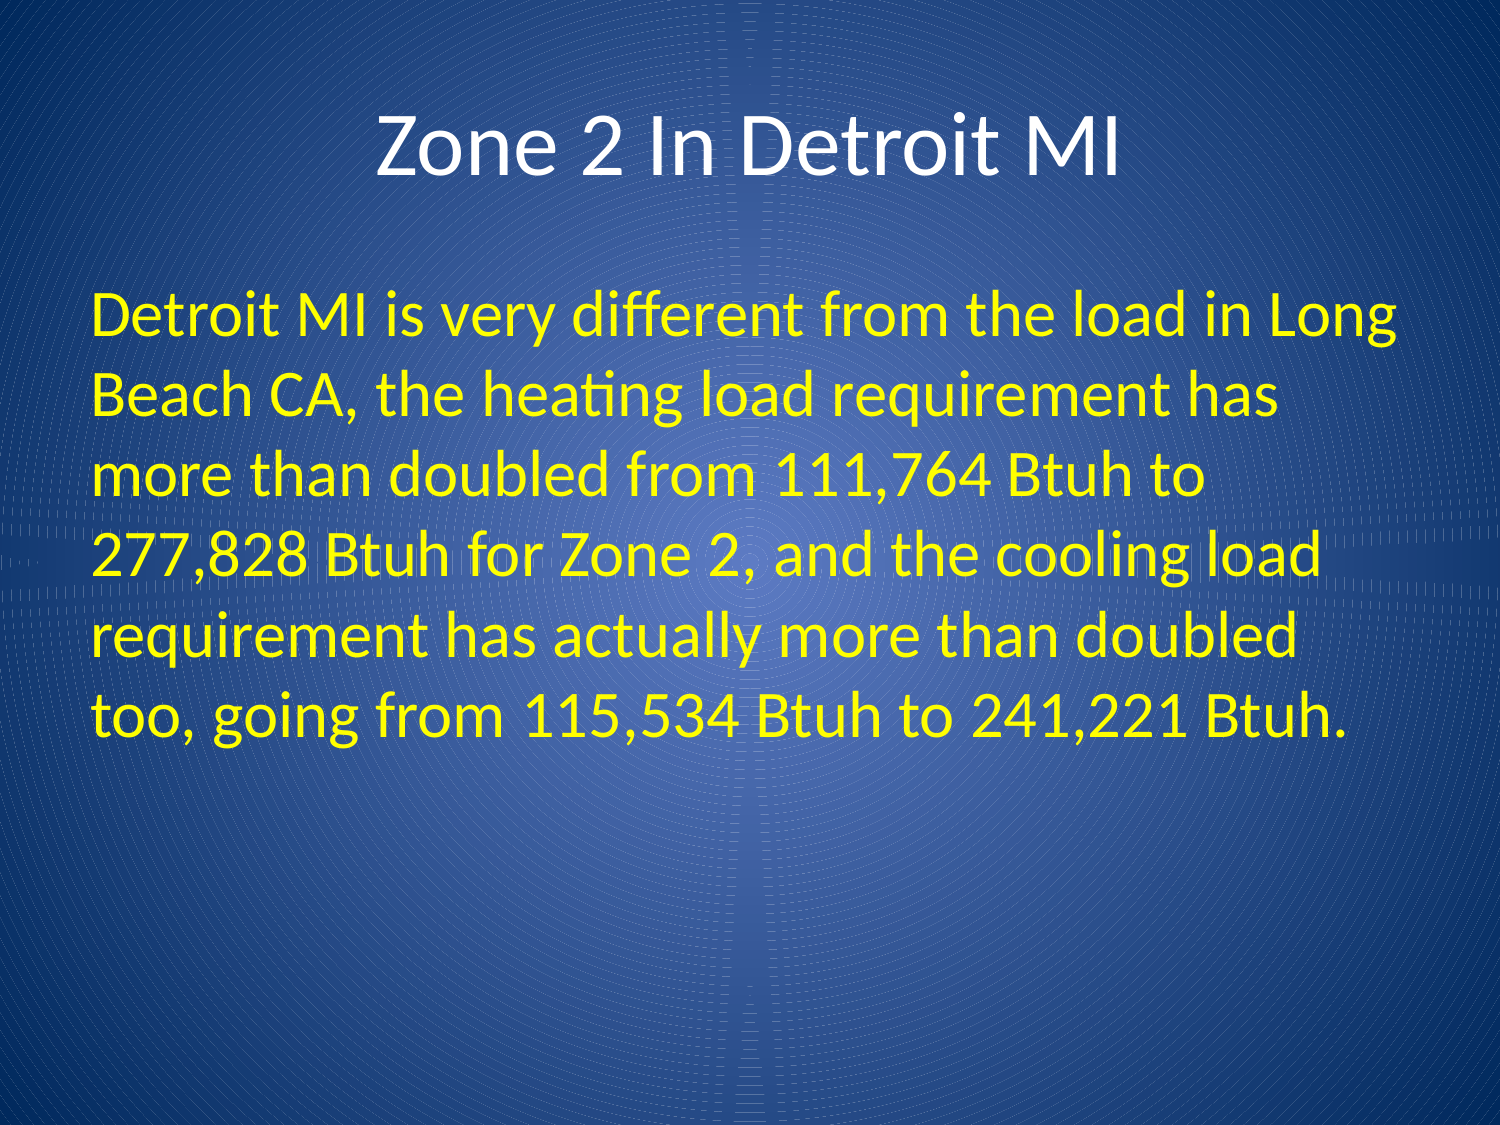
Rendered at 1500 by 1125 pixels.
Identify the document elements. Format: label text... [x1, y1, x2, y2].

list Detroit MI is very different from the load in Long Beach CA, the heating load requirement has more than doubled from 111,764 Btuh to 277,828 Btuh for Zone 2, and the cooling load requirement has actually more than doubled too, going from 115,534 Btuh to 241,221 Btuh. [75, 262, 1425, 1005]
title Zone 2 In Detroit MI [75, 45, 1425, 233]
